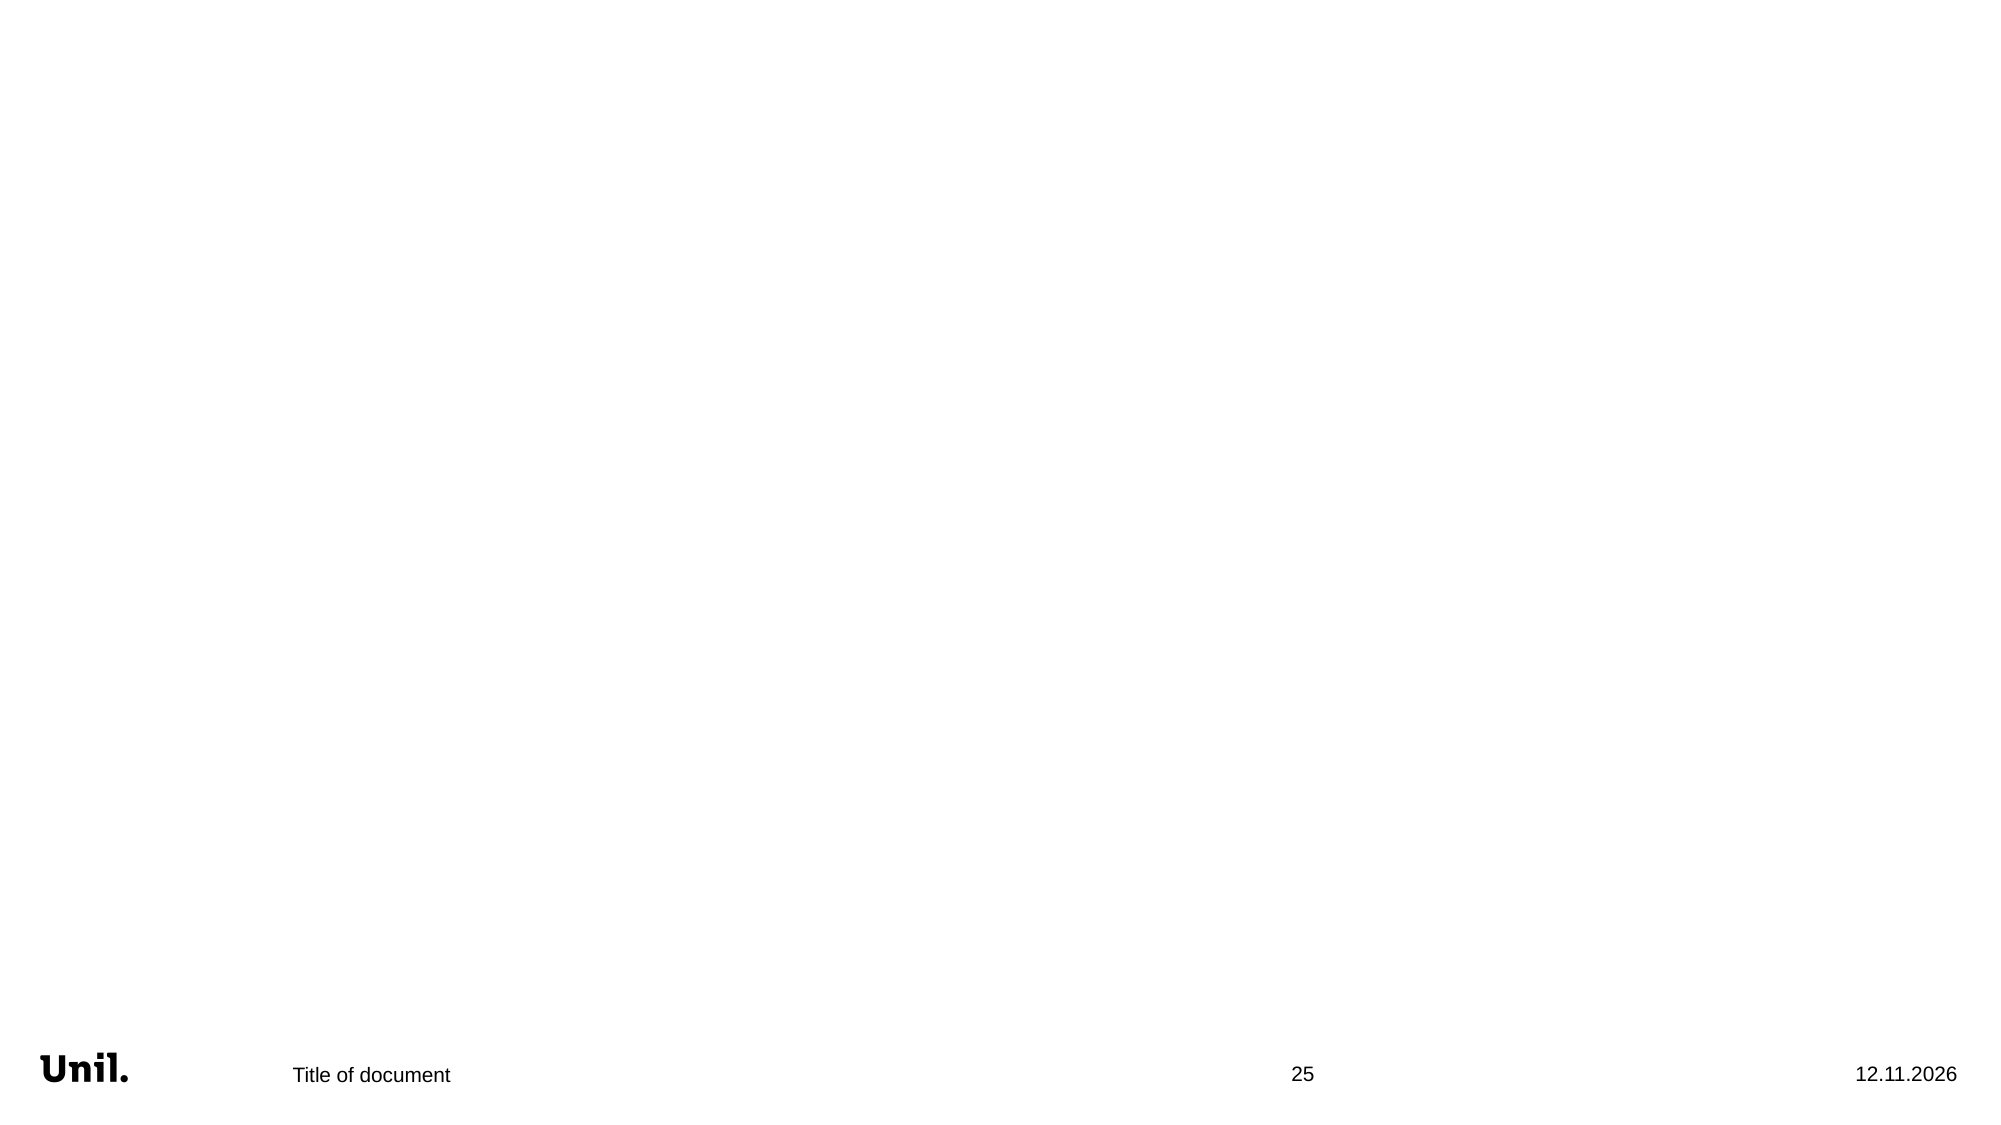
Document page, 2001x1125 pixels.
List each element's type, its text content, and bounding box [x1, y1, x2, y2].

picture [27, 1042, 141, 1095]
slide_number 25 [1250, 1037, 1355, 1086]
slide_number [1789, 1026, 1958, 1086]
footer Title of document [292, 1011, 1048, 1087]
